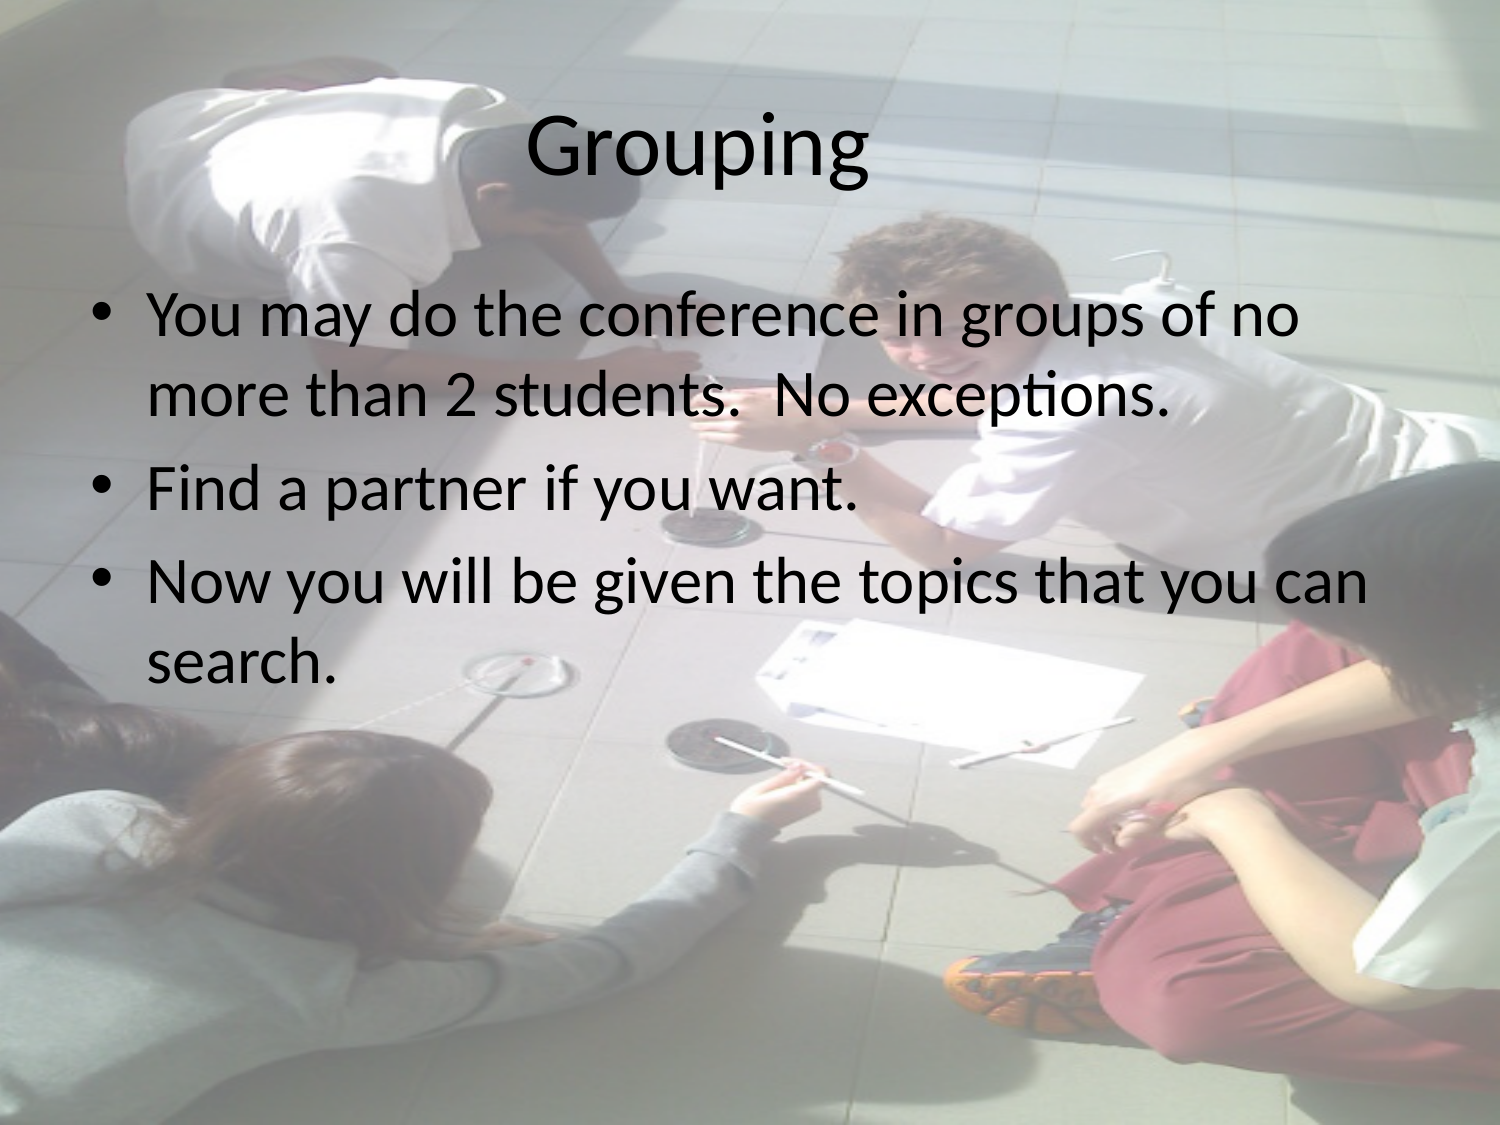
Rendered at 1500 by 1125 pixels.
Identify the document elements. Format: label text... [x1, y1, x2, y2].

title Grouping [75, 45, 1425, 233]
list You may do the conference in groups of no more than 2 students. No exceptions. Find a partner if you want. Now you will be given the topics that you can search. [75, 262, 1425, 1005]
